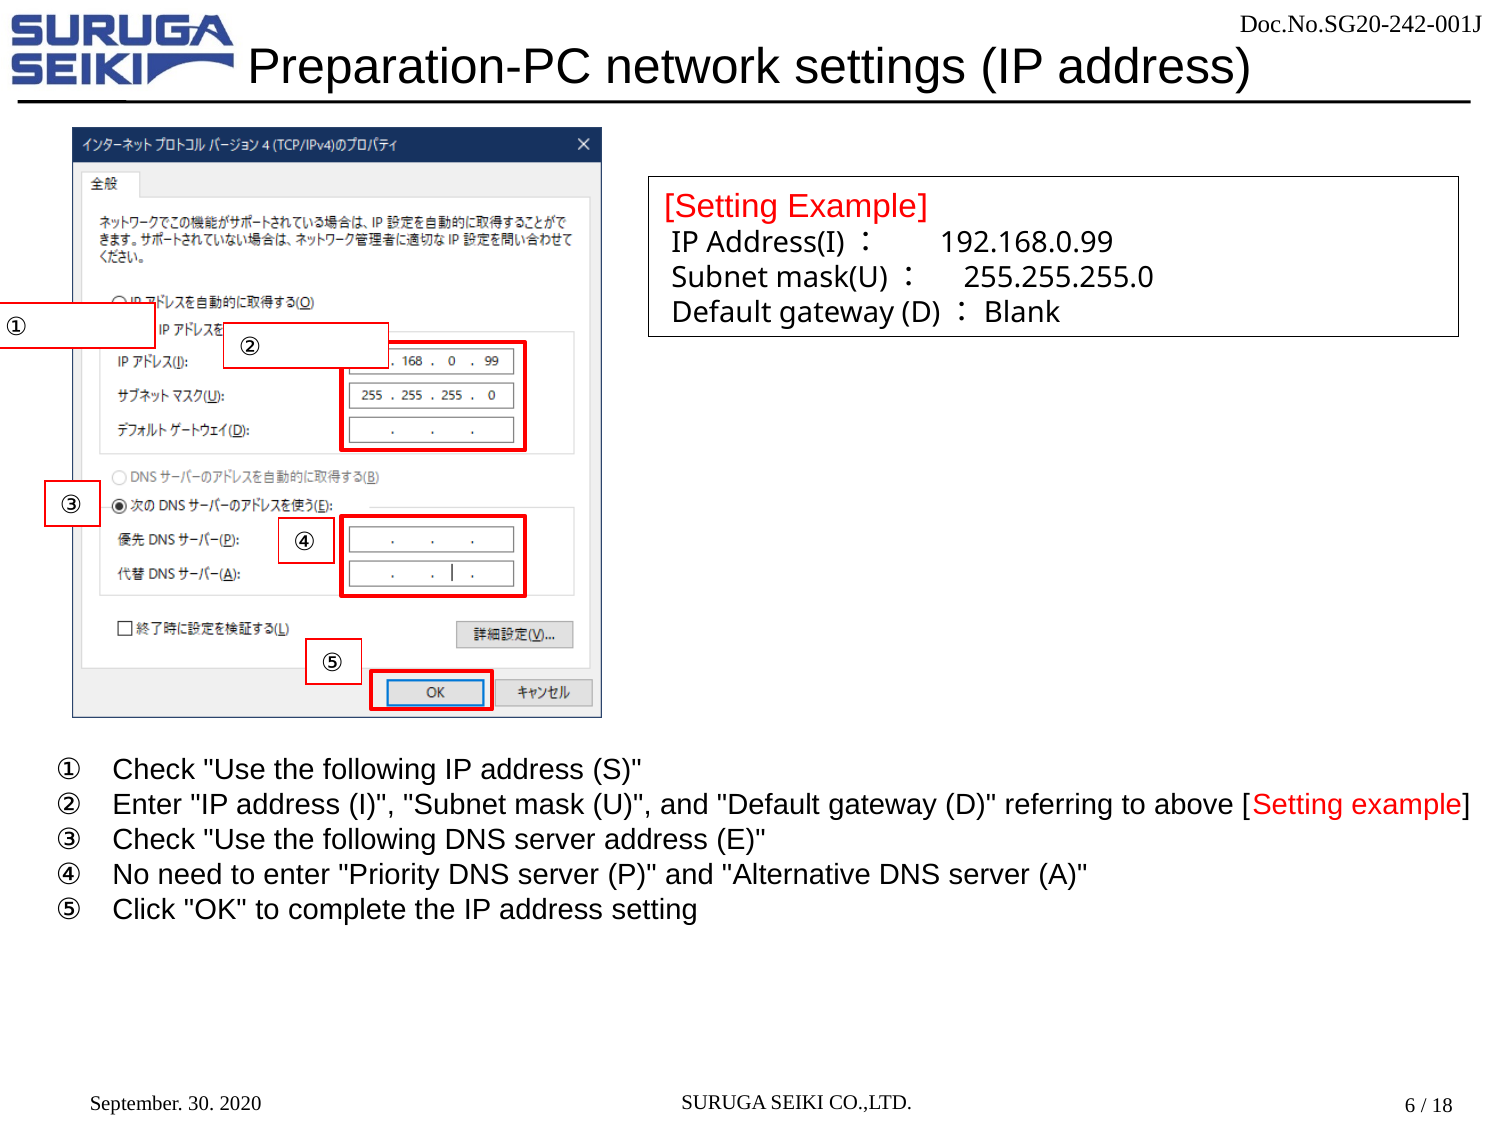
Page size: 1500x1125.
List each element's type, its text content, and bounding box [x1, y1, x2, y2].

text_box Check "Use the following IP address (S)" Enter "IP address (I)", "Subnet mask (U)", and "Default gateway (D)" referring to above [Setting example] Check "Use the following DNS server address (E)" No need to enter "Priority DNS server (P)" and "Alternative DNS server (A)" Click "OK" to complete the IP address setting [41, 743, 1500, 933]
text_box ① [0, 303, 67, 349]
title Preparation-PC network settings (IP address) [40, 31, 1460, 96]
picture [72, 127, 602, 718]
text_box [Setting Example] IP Address(I)： 192.168.0.99 Subnet mask(U)： 255.255.255.0 Default gateway (D)：Blank [648, 176, 1459, 337]
picture [1, 2, 243, 96]
text_box ③ [44, 481, 67, 526]
